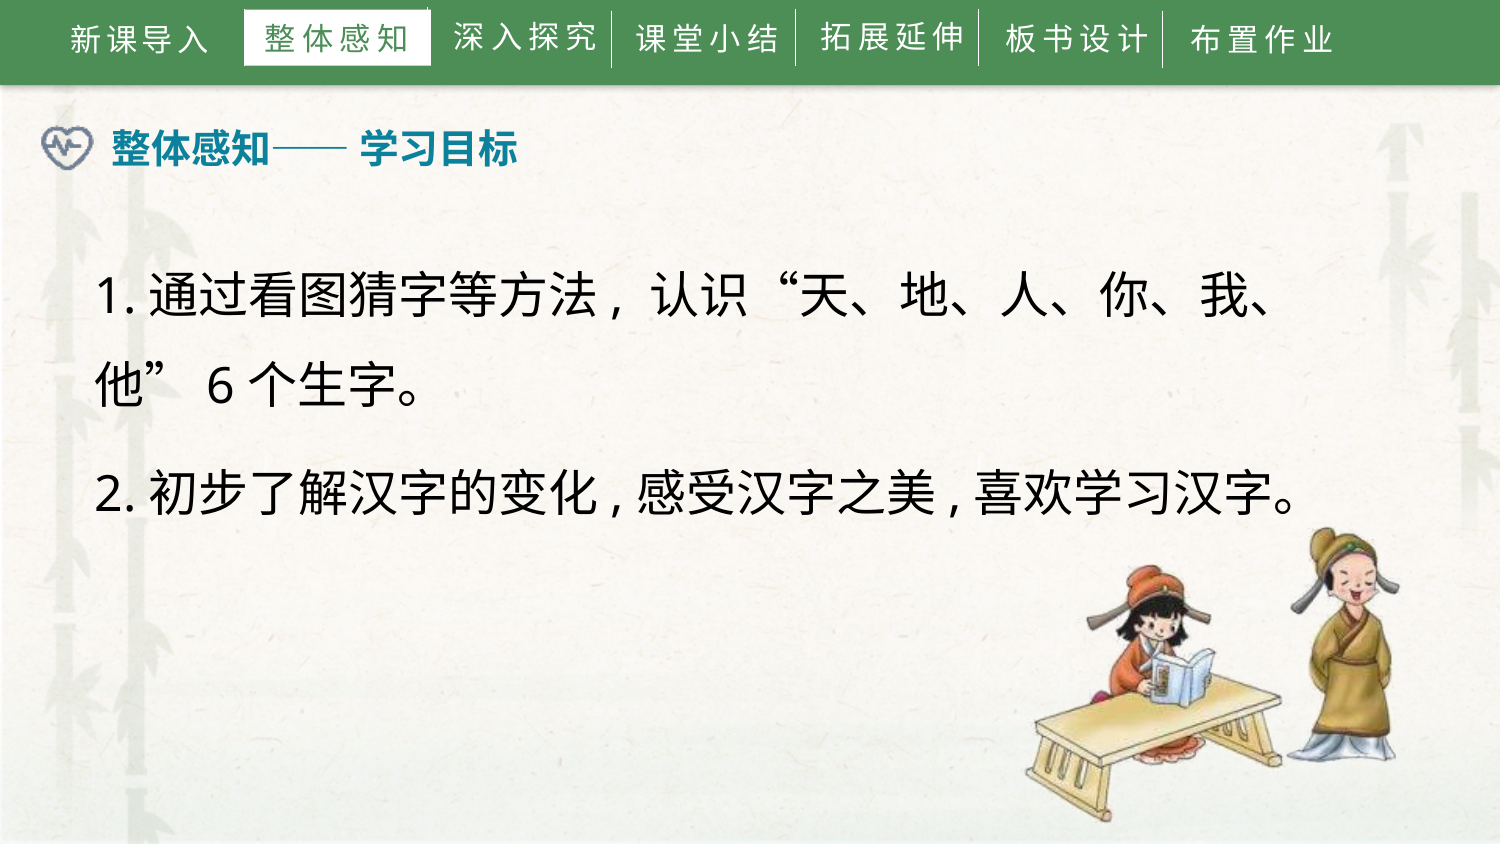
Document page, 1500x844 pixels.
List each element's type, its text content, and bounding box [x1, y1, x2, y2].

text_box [0, 0, 1500, 86]
text_box 1.通过看图猜字等方法, 认识“天、地、人、你、我、他”6个生字。 2.初步了解汉字的变化,感受汉字之美,喜欢学习汉字。 [83, 227, 1331, 625]
text_box 整体感知—— 学习目标 [100, 116, 1395, 181]
picture [0, 86, 1500, 844]
